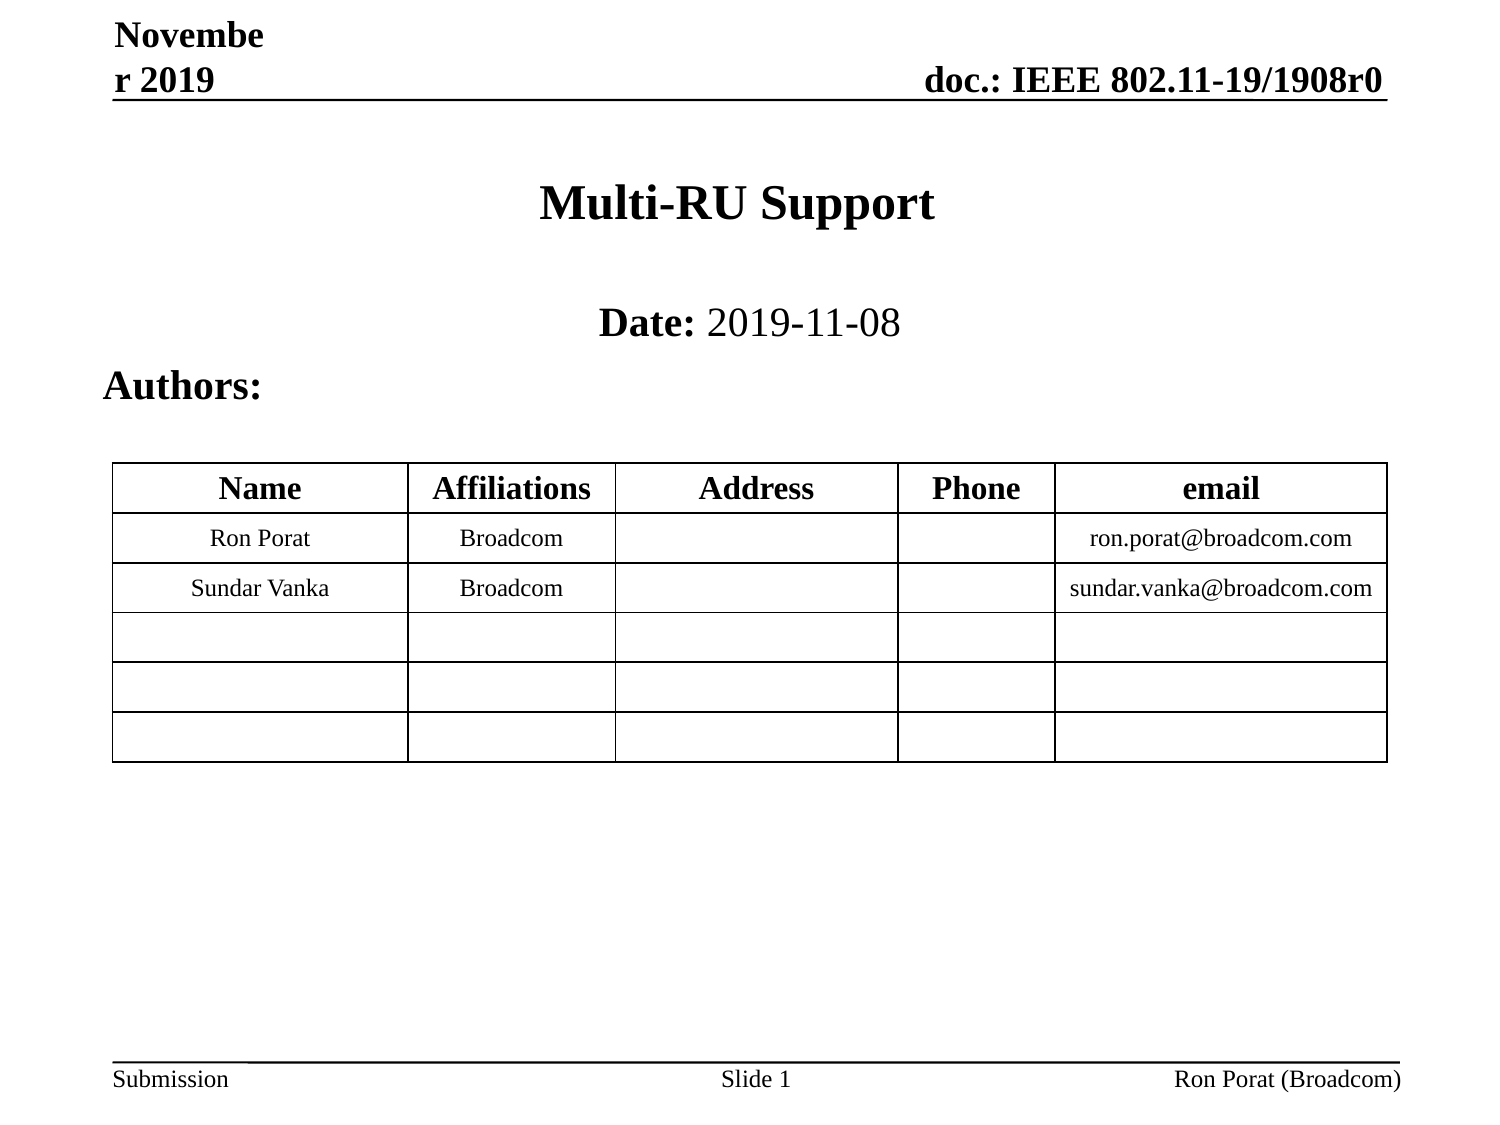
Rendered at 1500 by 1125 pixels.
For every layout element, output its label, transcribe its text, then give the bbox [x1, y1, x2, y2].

table_cell [899, 663, 1054, 711]
table_cell [616, 663, 897, 711]
table_cell [113, 713, 407, 761]
table_cell [899, 514, 1054, 562]
table_cell Broadcom [409, 564, 615, 612]
table_cell Ron Porat [113, 514, 407, 562]
table_cell [1056, 663, 1386, 711]
table_cell [616, 514, 897, 562]
table_cell [409, 713, 615, 761]
table_cell [616, 613, 897, 661]
slide_number Slide 1 [712, 1061, 800, 1093]
table_header Phone [899, 464, 1054, 512]
title Multi-RU Support [62, 112, 1426, 288]
table_cell [409, 663, 615, 711]
table_cell Sundar Vanka [113, 564, 407, 612]
table_cell Broadcom [409, 514, 615, 562]
table_header Affiliations [409, 464, 615, 512]
table_cell [616, 564, 897, 612]
text_box Authors: [87, 349, 325, 413]
table_cell [899, 713, 1054, 761]
table_header Name [113, 464, 407, 512]
table_cell [899, 564, 1054, 612]
table_cell [1056, 713, 1386, 761]
footer Ron Porat (Broadcom) [1135, 1061, 1402, 1093]
table_cell [1056, 613, 1386, 661]
table_cell [899, 613, 1054, 661]
table_cell [409, 613, 615, 661]
table_cell [113, 613, 407, 661]
table_cell ron.porat@broadcom.com [1056, 514, 1386, 562]
list Date: 2019-11-08 [112, 287, 1388, 351]
table_header Address [616, 464, 897, 512]
table_cell [616, 713, 897, 761]
table_header email [1056, 464, 1386, 512]
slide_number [114, 54, 274, 101]
table_cell [113, 663, 407, 711]
table_cell sundar.vanka@broadcom.com [1056, 564, 1386, 612]
